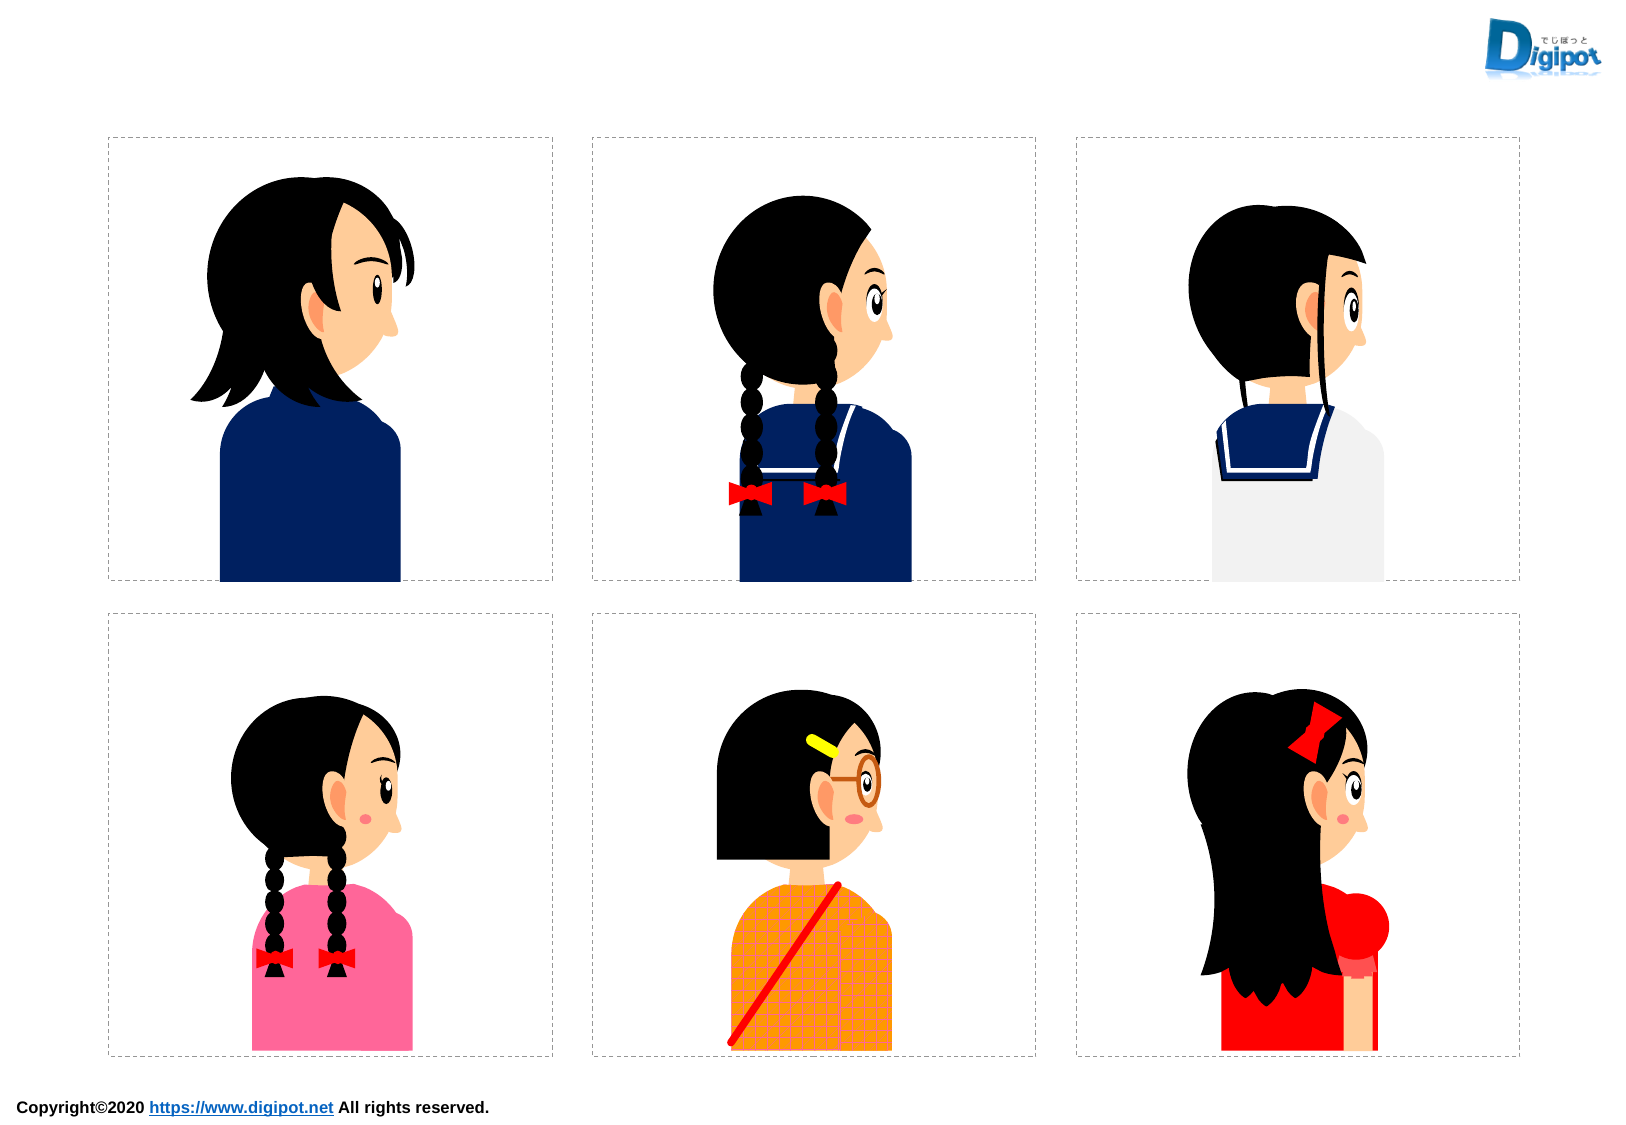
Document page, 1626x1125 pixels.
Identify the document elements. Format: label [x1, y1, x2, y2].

text_box [1189, 204, 1385, 582]
text_box [716, 689, 892, 1063]
text_box [230, 695, 413, 1051]
text_box [1187, 688, 1390, 1051]
picture [1485, 18, 1602, 82]
text_box [713, 195, 912, 582]
text_box [190, 177, 415, 582]
